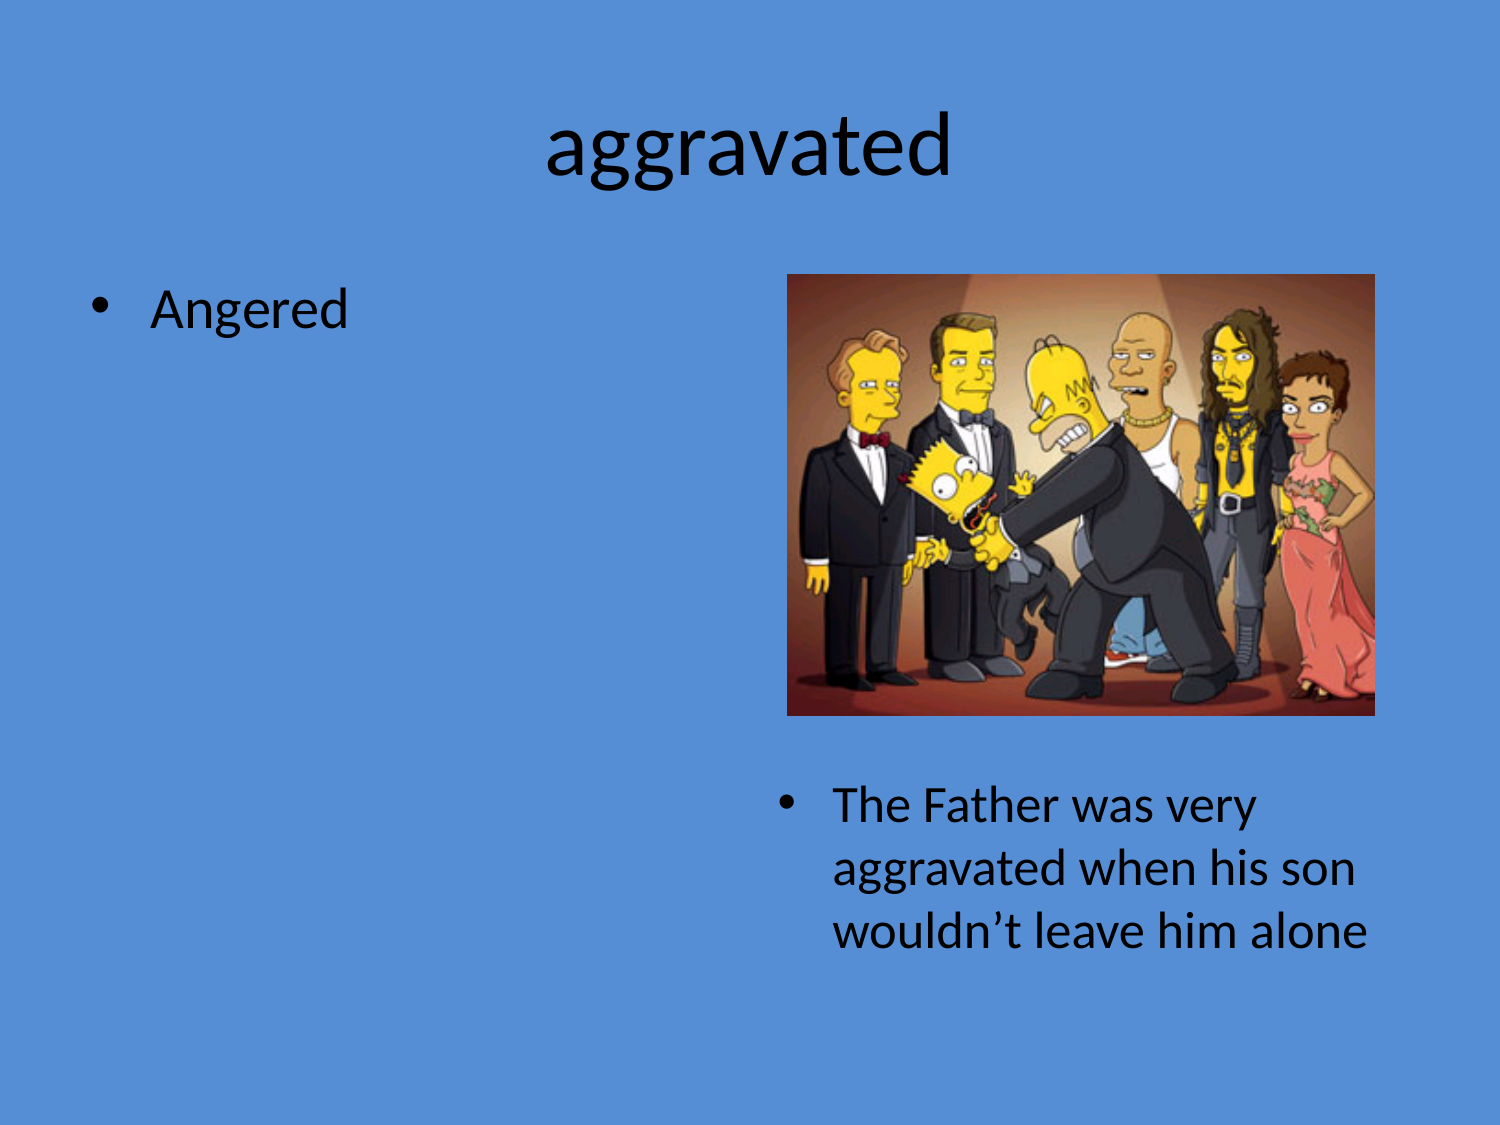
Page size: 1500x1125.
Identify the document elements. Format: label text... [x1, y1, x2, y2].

picture [787, 274, 1376, 716]
list Angered [75, 262, 738, 1005]
list The Father was very aggravated when his son wouldn’t leave him alone [762, 762, 1425, 1005]
title aggravated [75, 45, 1425, 233]
